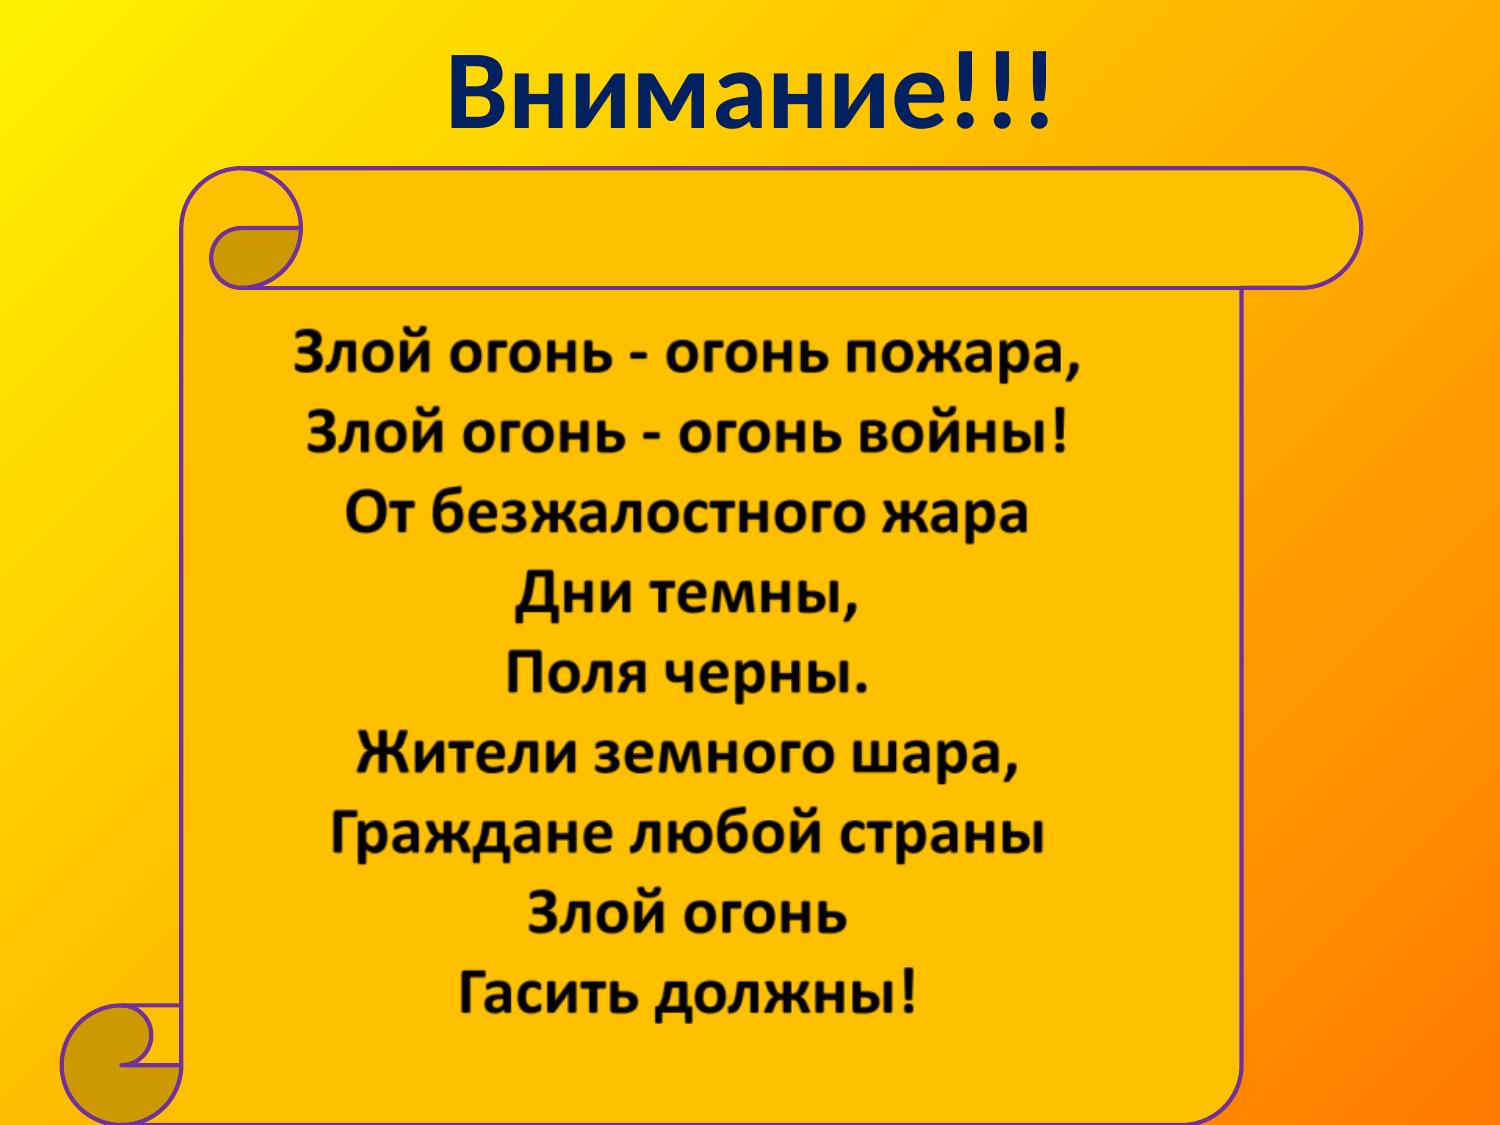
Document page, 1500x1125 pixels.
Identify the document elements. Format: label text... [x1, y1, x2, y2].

title Внимание!!! [76, 0, 1428, 167]
text_box [59, 166, 1364, 1125]
picture [253, 290, 1123, 1072]
